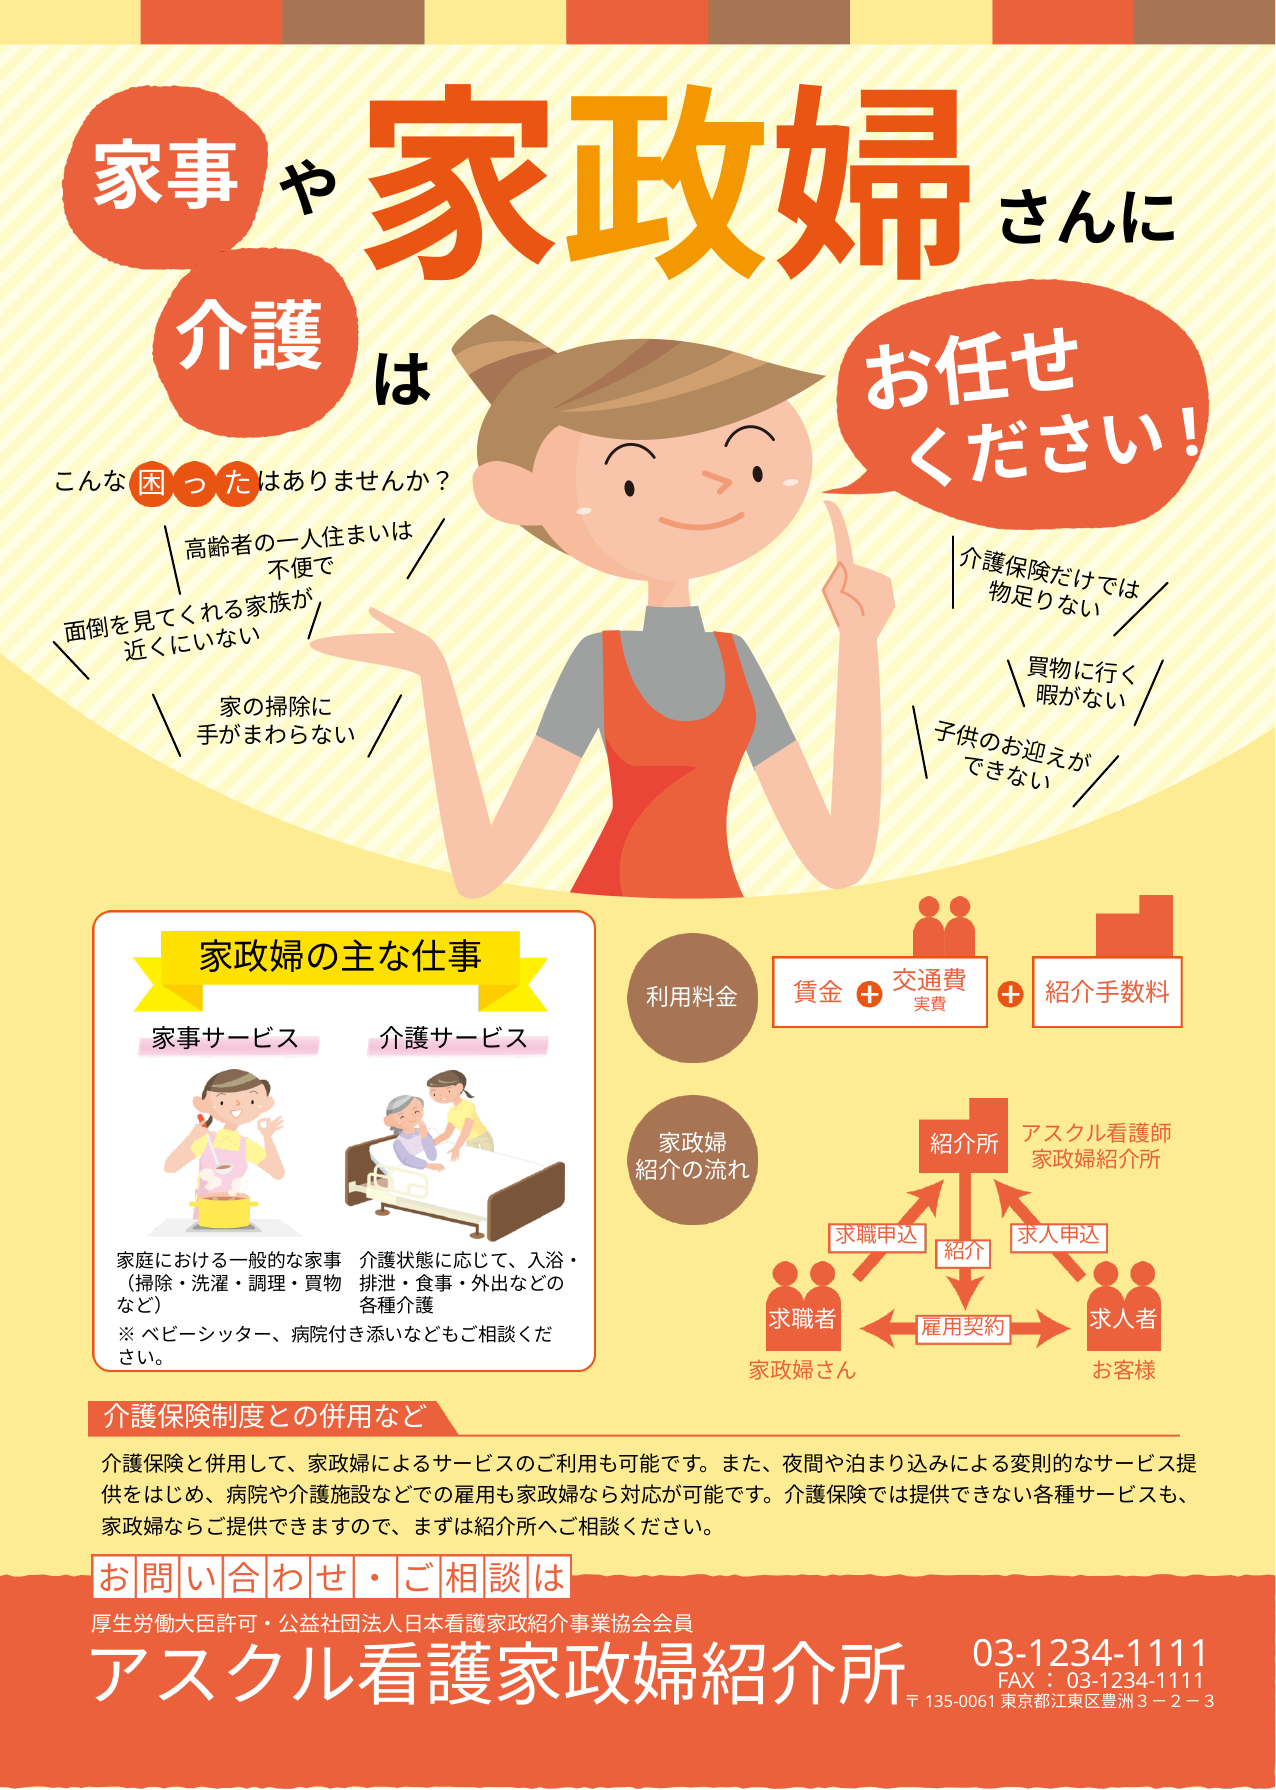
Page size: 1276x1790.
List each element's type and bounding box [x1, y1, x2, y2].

text_box [1007, 660, 1025, 707]
text_box [407, 519, 445, 579]
text_box [368, 695, 402, 757]
text_box [152, 694, 181, 757]
picture [0, 0, 1276, 1789]
text_box [1134, 660, 1163, 726]
text_box [1114, 582, 1168, 636]
text_box [164, 526, 181, 595]
text_box [308, 602, 321, 639]
text_box [1073, 755, 1119, 807]
text_box [53, 641, 89, 679]
text_box [913, 706, 927, 779]
